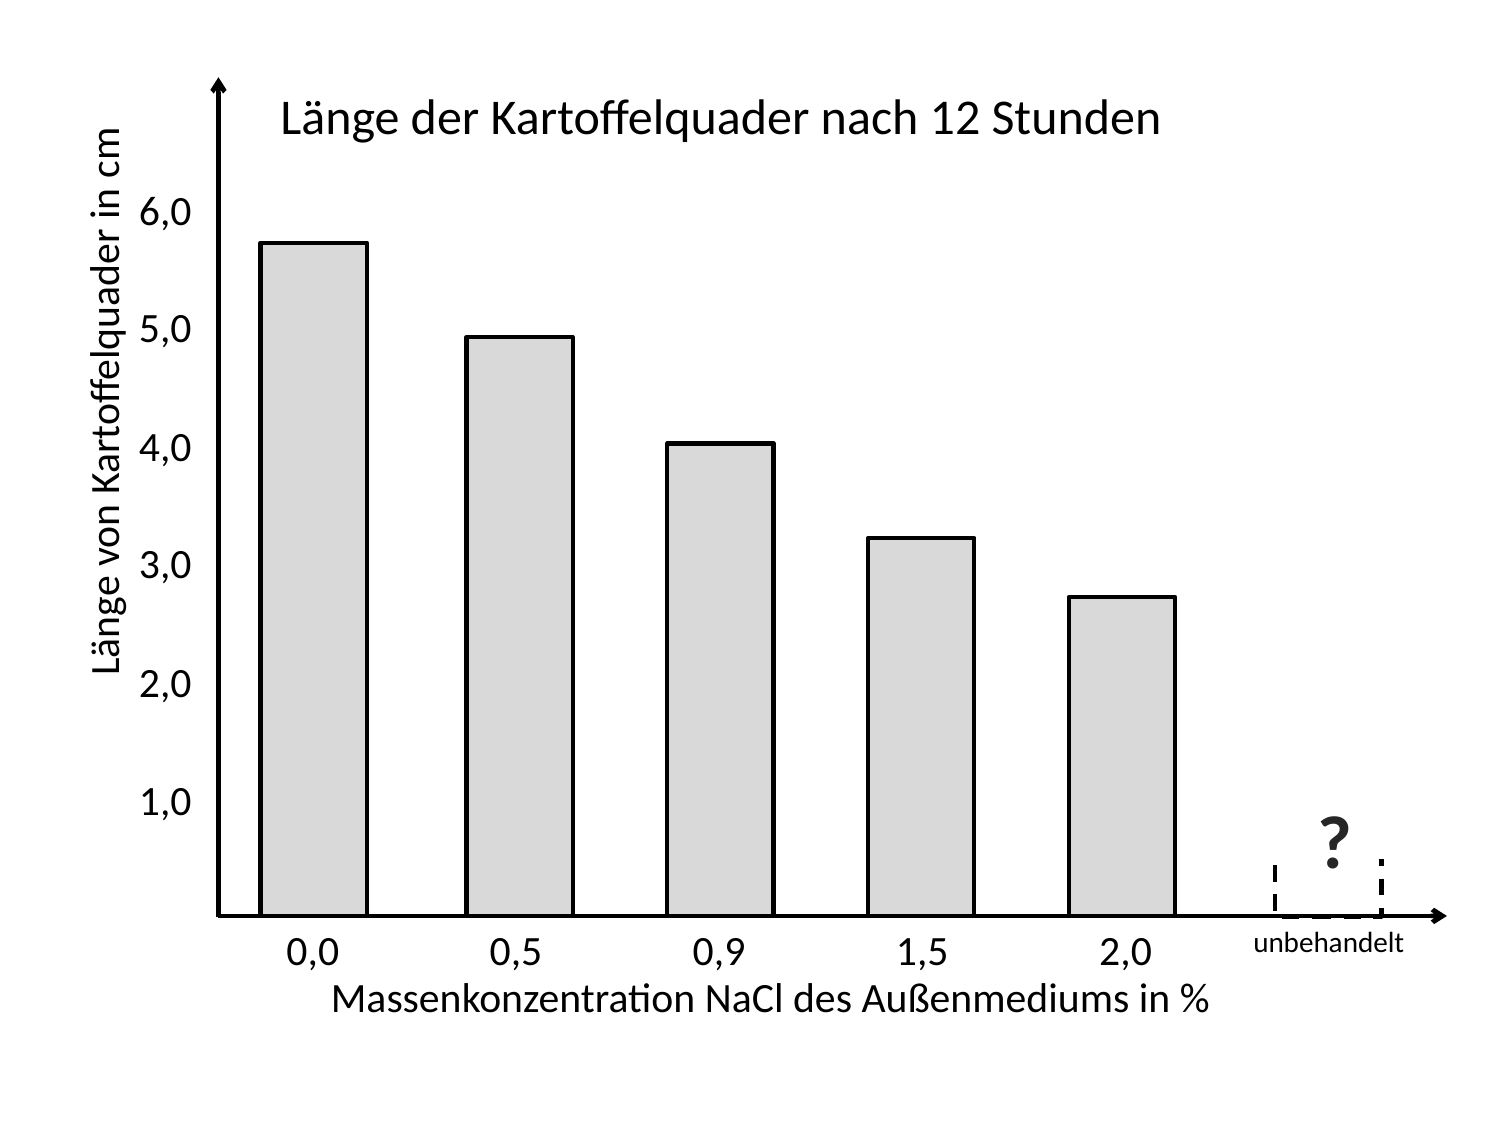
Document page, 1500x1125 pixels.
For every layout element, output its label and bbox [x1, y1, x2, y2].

text_box [69, 77, 1448, 1030]
